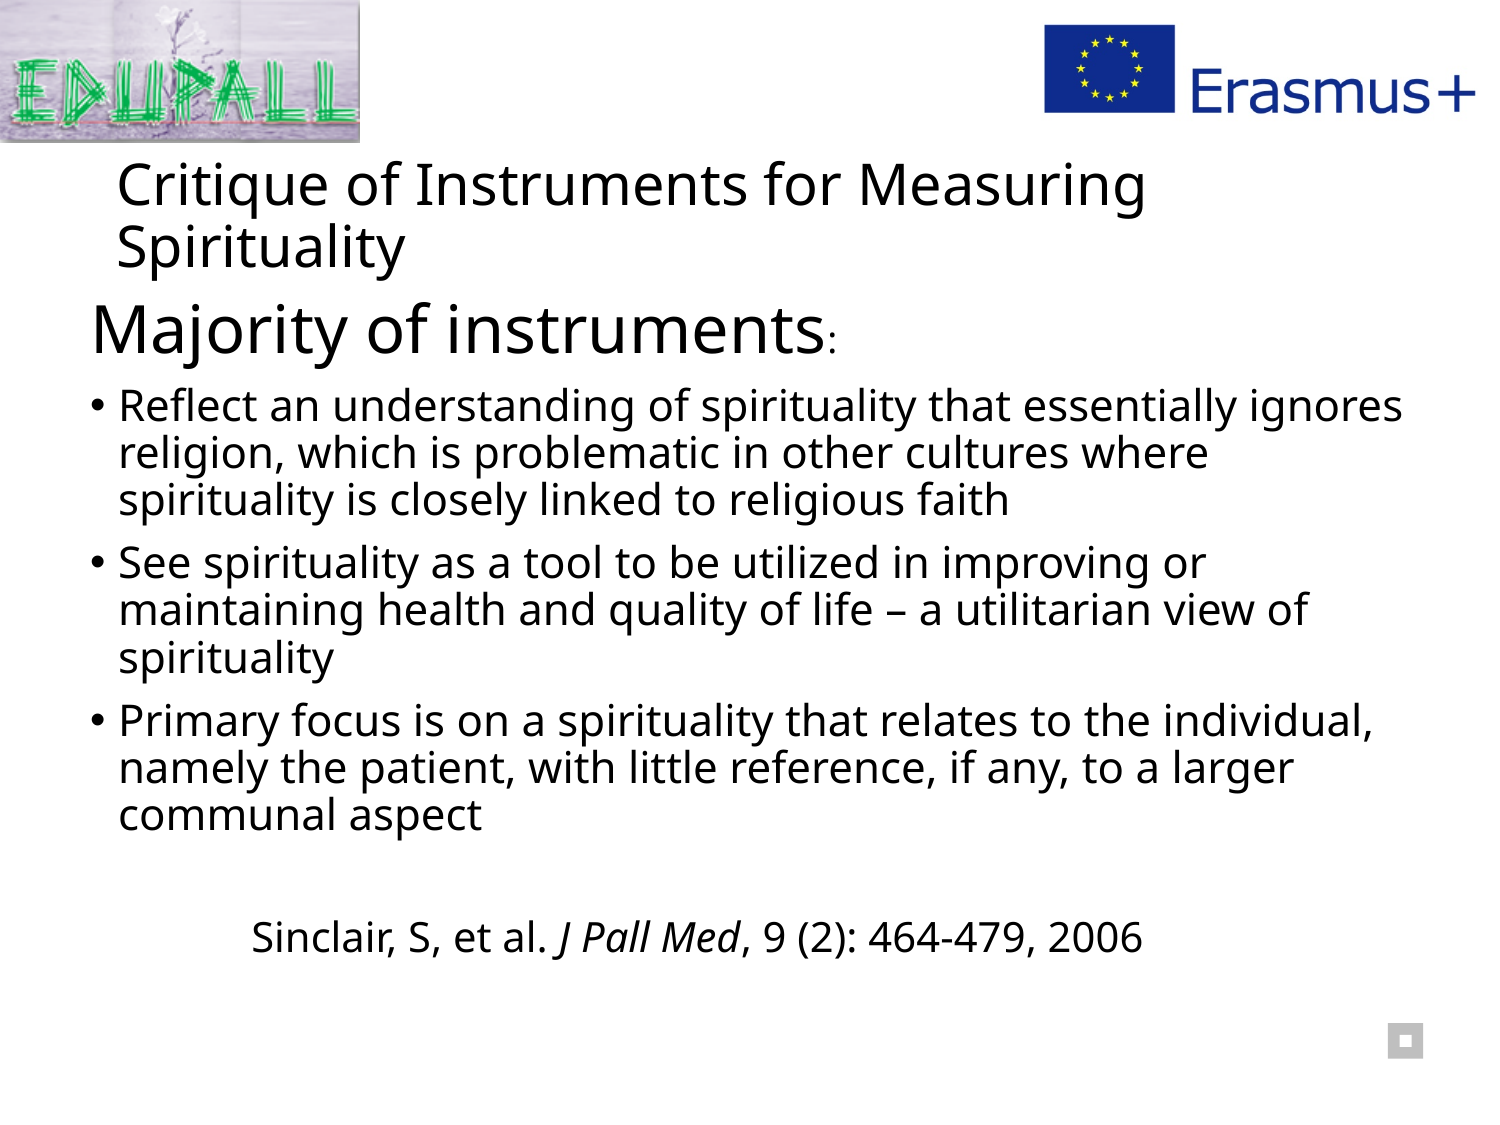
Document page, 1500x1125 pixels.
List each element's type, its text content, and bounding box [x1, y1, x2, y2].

picture [1019, 0, 1500, 138]
list Majority of instruments: Reflect an understanding of spirituality that essentially ignores religion, which is problematic in other cultures where spirituality is closely linked to religious faith See spirituality as a tool to be utilized in improving or maintaining health and quality of life – a utilitarian view of spirituality Primary focus is on a spirituality that relates to the individual, namely the patient, with little reference, if any, to a larger communal aspect Sinclair, S, et al. J Pall Med, 9 (2): 464-479, 2006 [75, 288, 1450, 1076]
title Critique of Instruments for Measuring Spirituality [101, 148, 1425, 288]
picture [0, 0, 360, 143]
